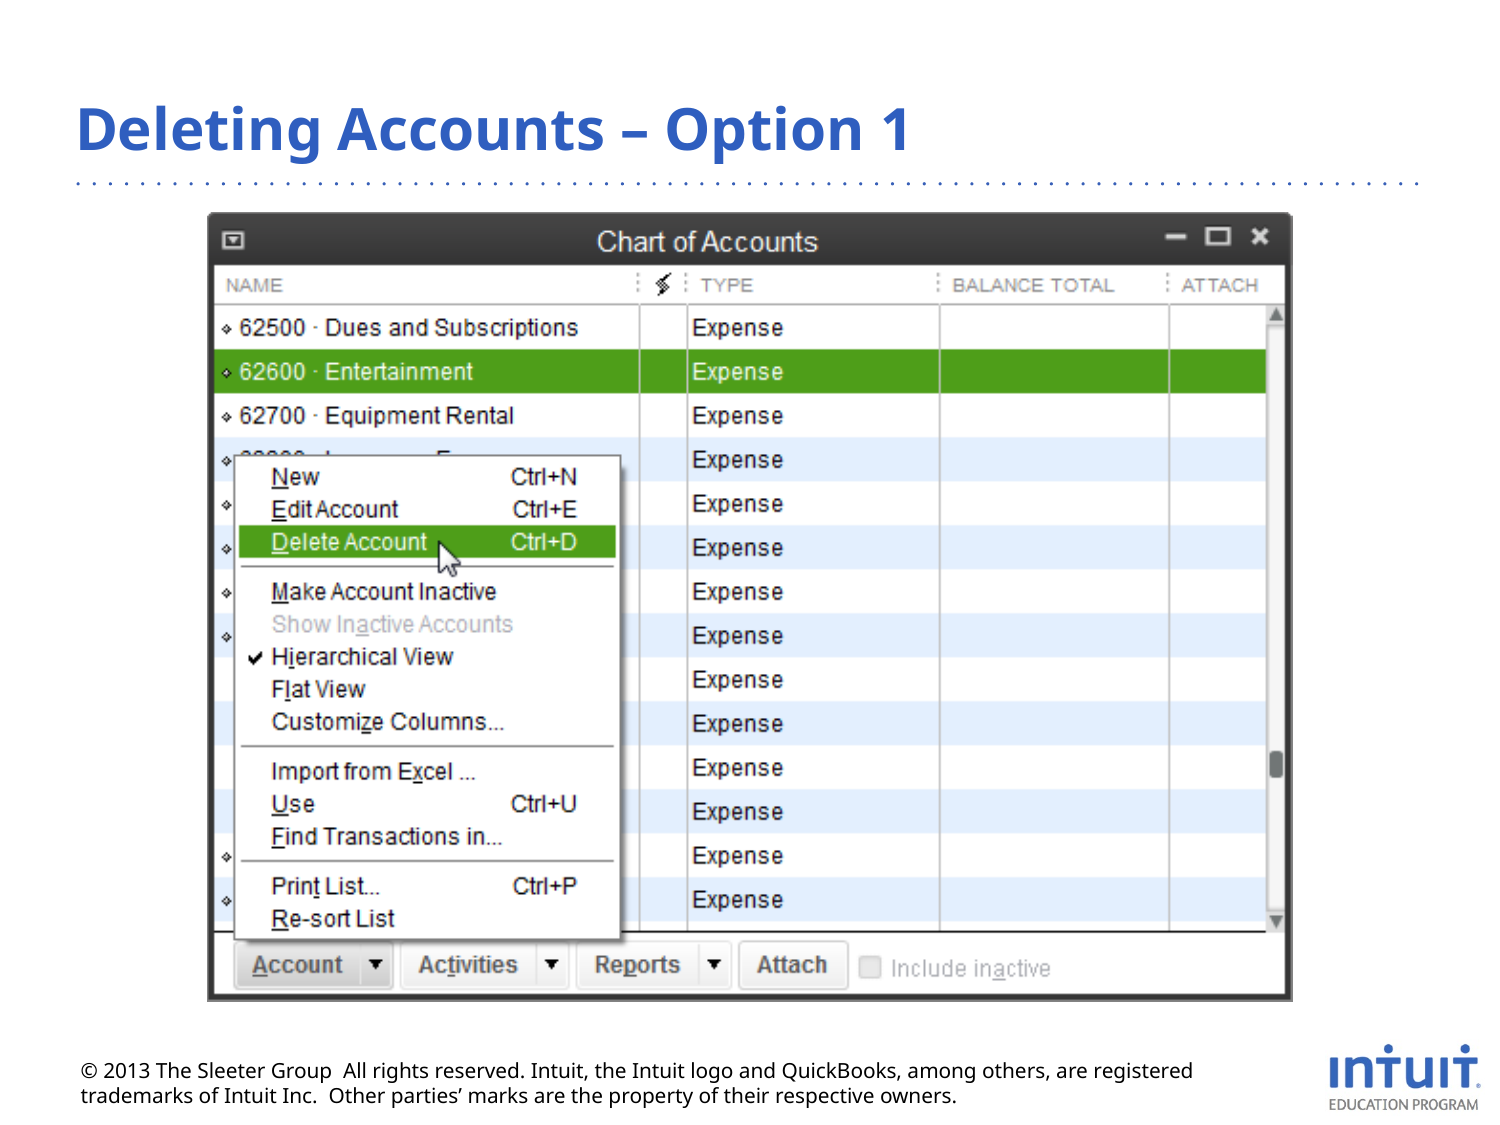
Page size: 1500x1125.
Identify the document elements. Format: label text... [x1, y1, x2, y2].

title Deleting Accounts – Option 1 [75, 50, 1425, 163]
picture [207, 212, 1293, 1002]
picture [1325, 1039, 1485, 1116]
